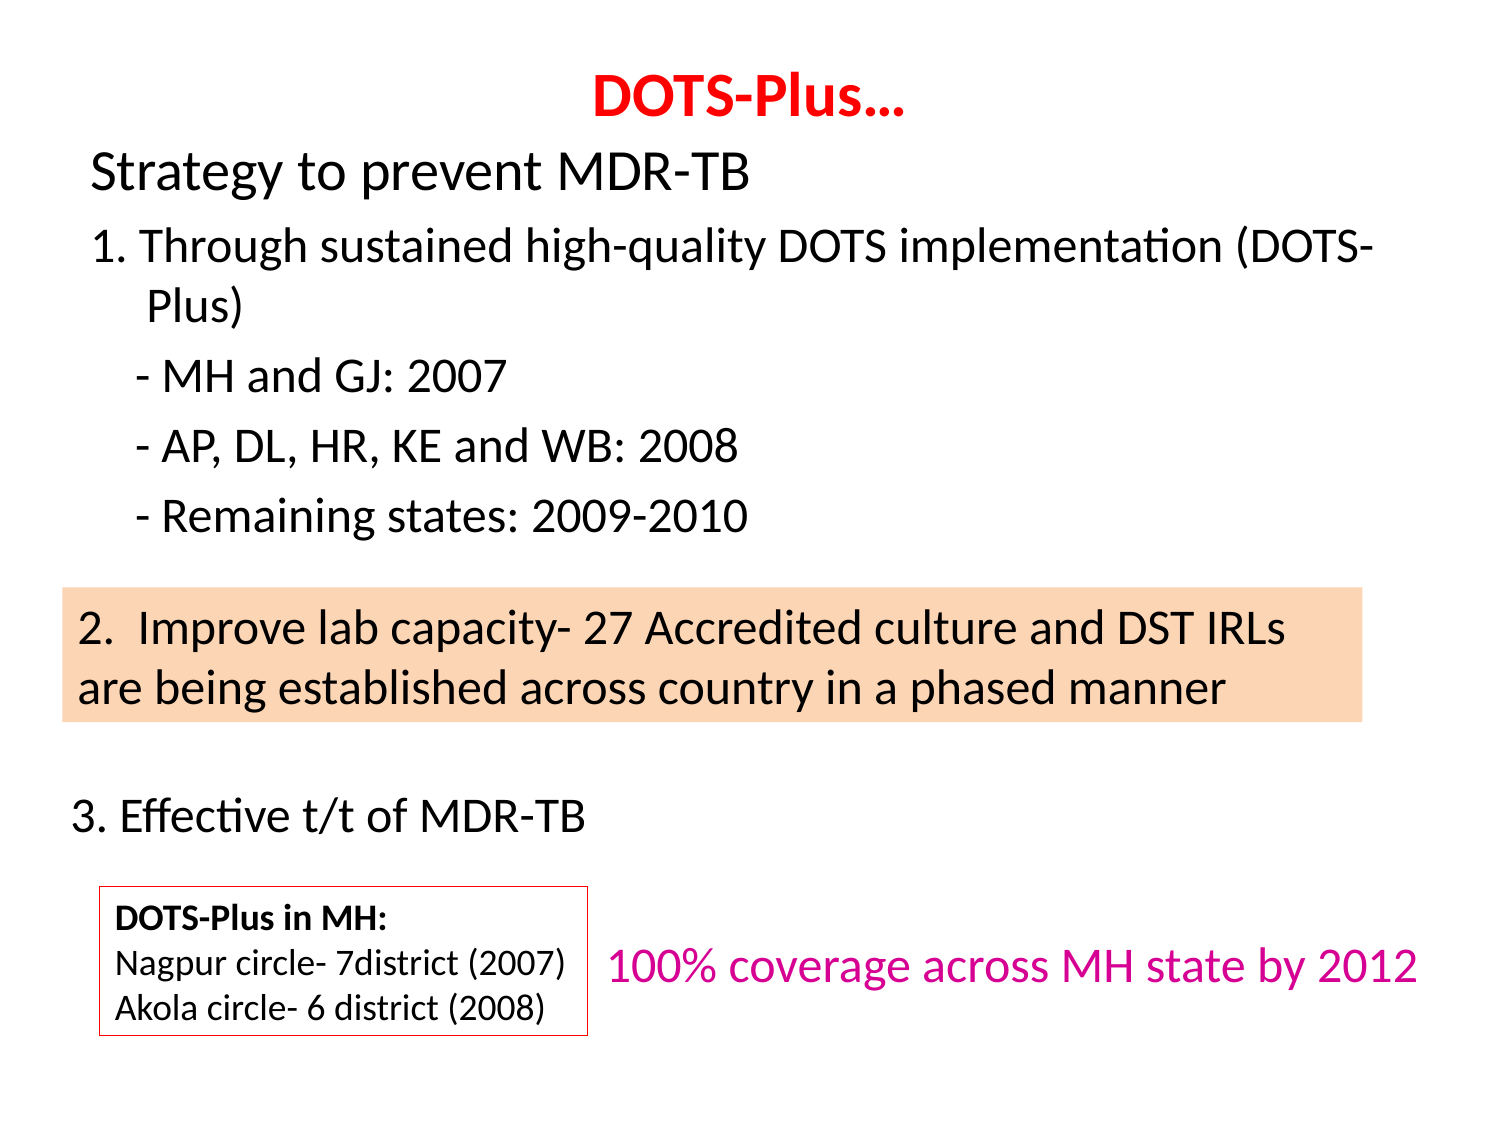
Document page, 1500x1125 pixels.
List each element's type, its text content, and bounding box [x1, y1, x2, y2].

list Strategy to prevent MDR-TB 1. Through sustained high-quality DOTS implementation (DOTS- Plus) - MH and GJ: 2007 - AP, DL, HR, KE and WB: 2008 - Remaining states: 2009-2010 [75, 125, 1413, 688]
text_box 3. Effective t/t of MDR-TB [55, 774, 1363, 850]
text_box 2. Improve lab capacity- 27 Accredited culture and DST IRLs are being established across country in a phased manner [62, 587, 1363, 723]
text_box DOTS-Plus in MH: Nagpur circle- 7district (2007) Akola circle- 6 district (2008) [99, 886, 588, 1036]
title DOTS-Plus… [75, 45, 1425, 138]
text_box 100% coverage across MH state by 2012 [591, 924, 1434, 1000]
